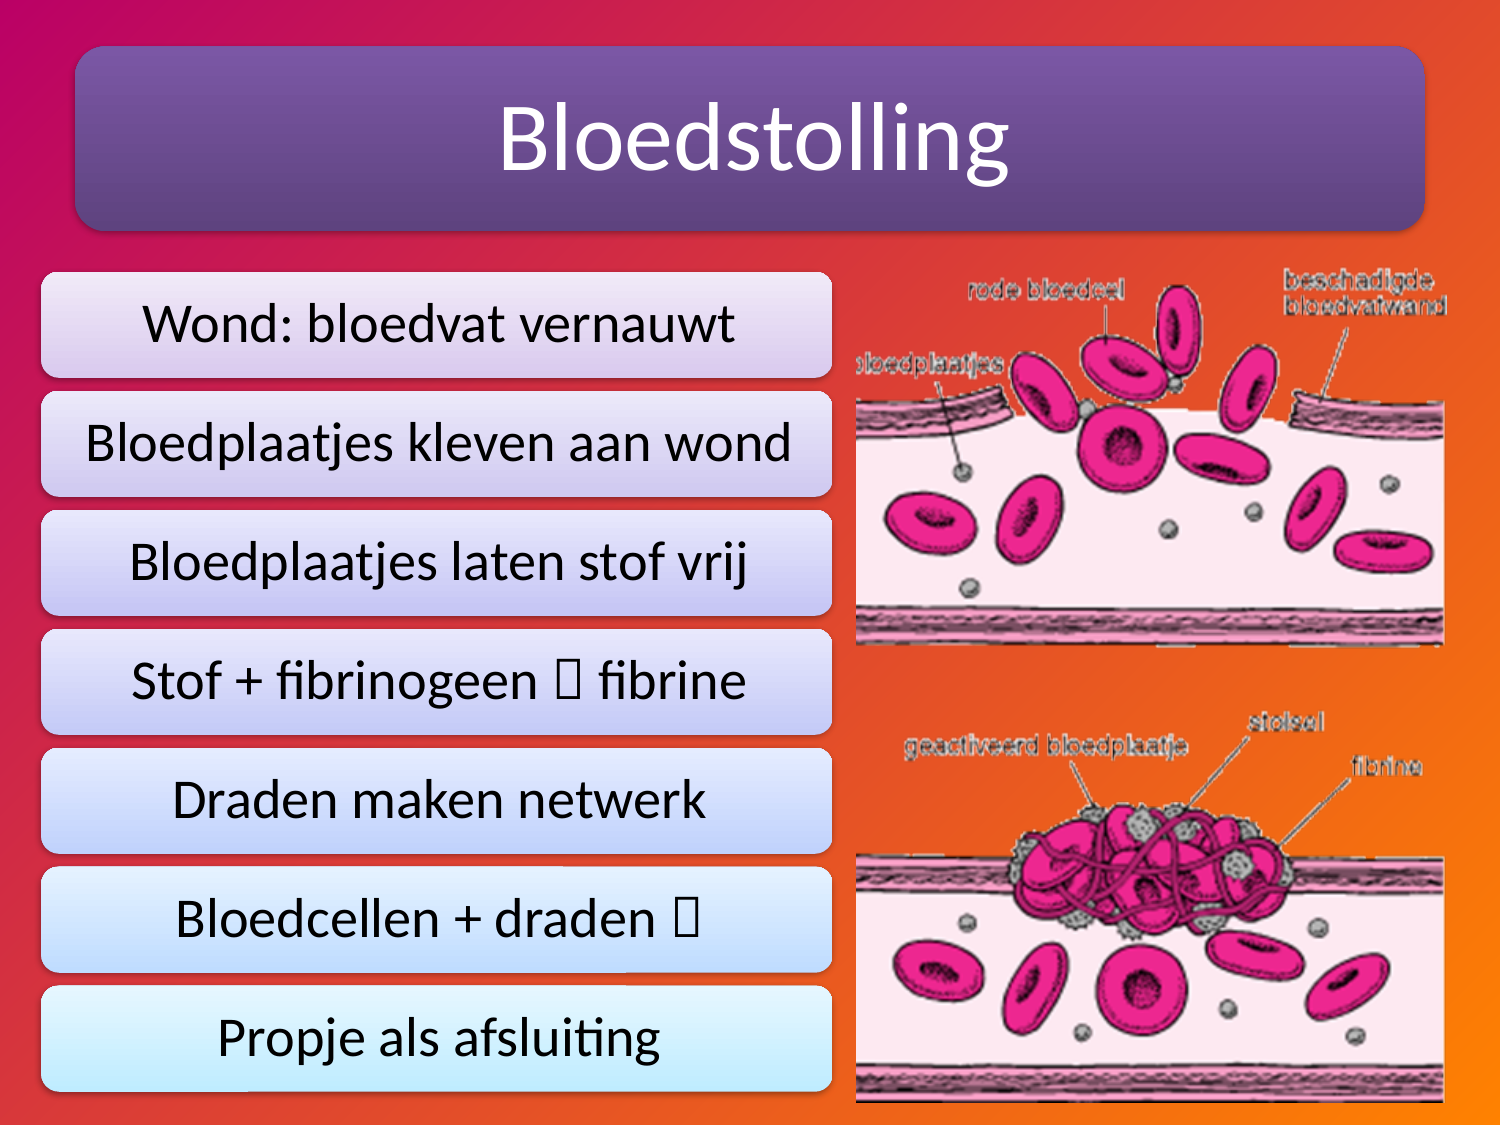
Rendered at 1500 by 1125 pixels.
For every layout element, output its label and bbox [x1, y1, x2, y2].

list [41, 260, 833, 1103]
picture [856, 260, 1448, 1103]
text_box [74, 44, 1426, 233]
